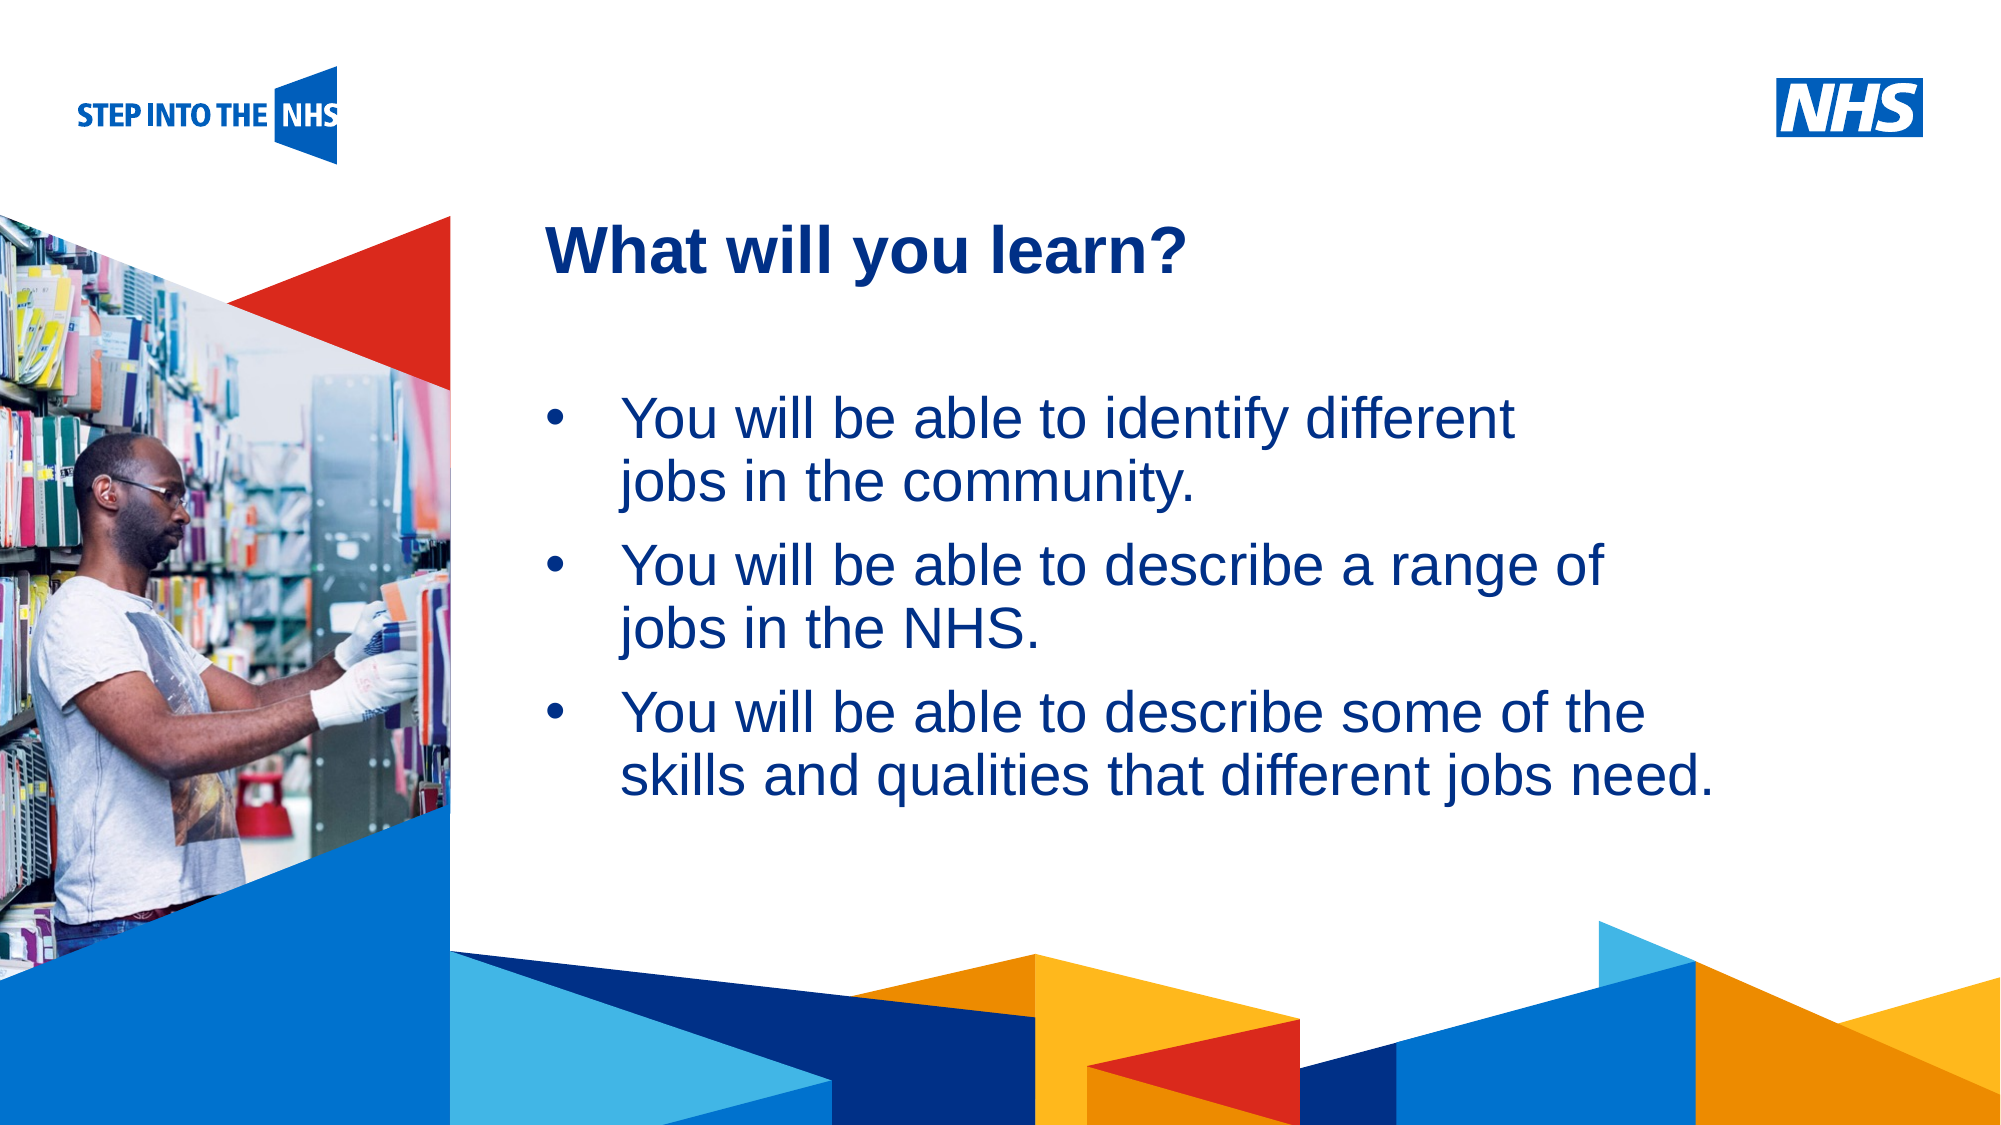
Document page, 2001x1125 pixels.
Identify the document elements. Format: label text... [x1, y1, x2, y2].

list You will be able to identify different jobs in the community. You will be able to describe a range of jobs in the NHS. You will be able to describe some of the skills and qualities that different jobs need. [545, 388, 1767, 958]
picture [0, 214, 451, 981]
title What will you learn? [545, 216, 1767, 307]
